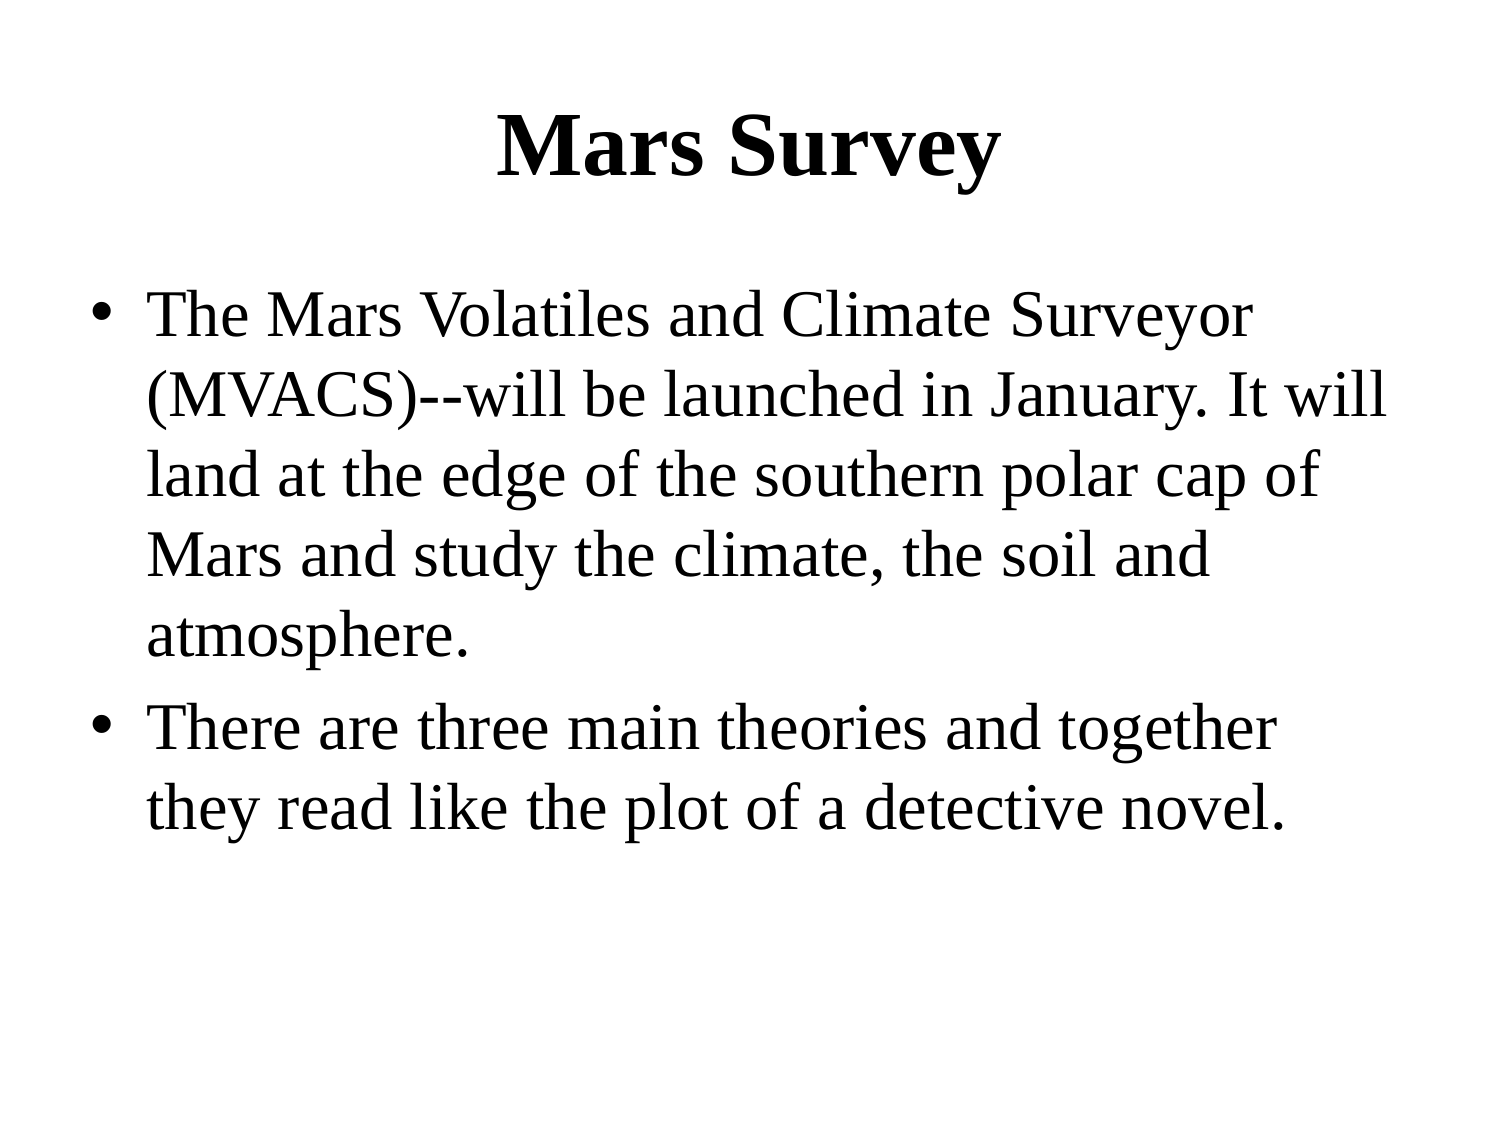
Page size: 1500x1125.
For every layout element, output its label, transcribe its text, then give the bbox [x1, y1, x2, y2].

list The Mars Volatiles and Climate Surveyor (MVACS)--will be launched in January. It will land at the edge of the southern polar cap of Mars and study the climate, the soil and atmosphere. There are three main theories and together they read like the plot of a detective novel. [75, 262, 1425, 1005]
title Mars Survey [75, 45, 1425, 233]
